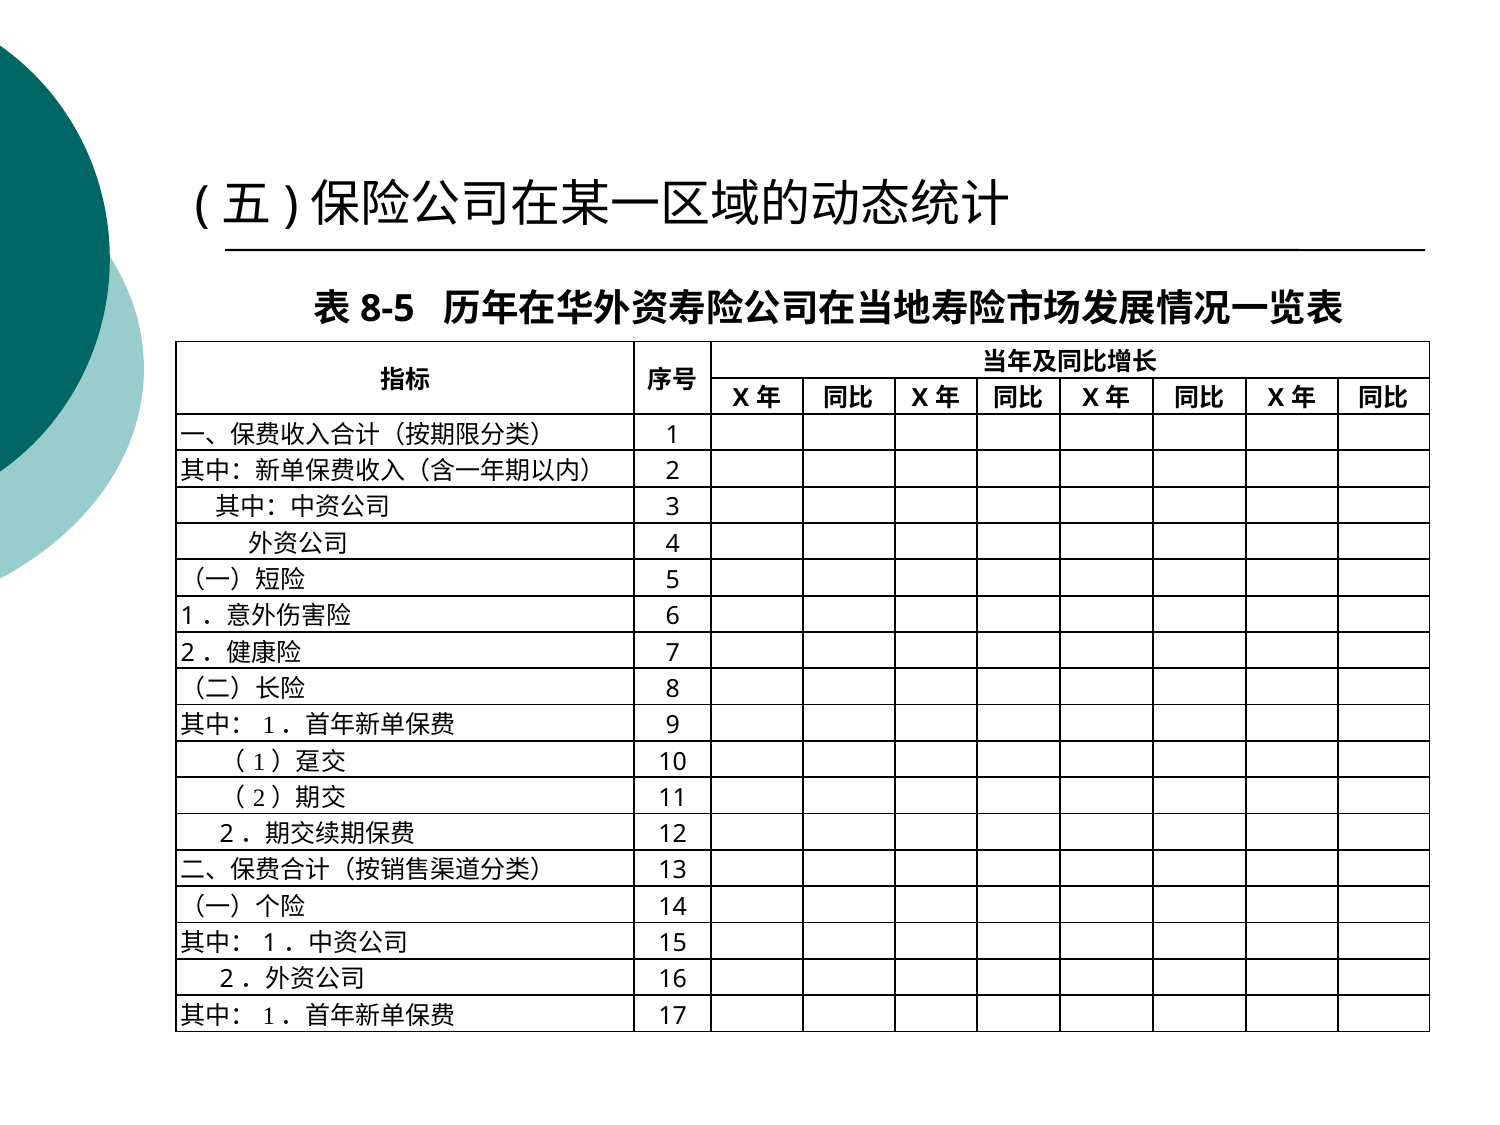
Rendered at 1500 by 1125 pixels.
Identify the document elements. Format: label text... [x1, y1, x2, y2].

table_cell [1247, 488, 1337, 522]
table_cell [1061, 451, 1152, 486]
table_cell [1339, 415, 1429, 449]
table_cell [896, 742, 976, 776]
table_cell [896, 923, 976, 958]
table_cell 2．健康险 [177, 633, 633, 667]
table_cell [1061, 960, 1152, 994]
table_cell [804, 996, 894, 1031]
table_cell [712, 451, 802, 486]
table_cell （二）长险 [177, 669, 633, 704]
table_cell [1154, 597, 1245, 631]
table_cell （一）个险 [177, 887, 633, 922]
list (五)保险公司在某一区域的动态统计 [140, 163, 1466, 244]
table_cell 7 [635, 633, 710, 667]
table_cell [1154, 560, 1245, 595]
table_cell 其中：中资公司 [177, 488, 633, 522]
table_cell 2．外资公司 [177, 960, 633, 994]
table_cell [712, 996, 802, 1031]
table_cell 1．意外伤害险 [177, 597, 633, 631]
table_cell 一、保费收入合计（按期限分类） [177, 415, 633, 449]
table_cell [1247, 814, 1337, 849]
table_cell [1339, 814, 1429, 849]
table_cell [978, 996, 1059, 1031]
table_cell [712, 415, 802, 449]
table_cell [896, 814, 976, 849]
table_cell [896, 960, 976, 994]
table_cell [804, 669, 894, 704]
table_cell [1339, 560, 1429, 595]
table_cell [1061, 887, 1152, 922]
table_cell [896, 415, 976, 449]
table_cell [1247, 960, 1337, 994]
table_cell 3 [635, 488, 710, 522]
table_cell [978, 887, 1059, 922]
table_cell [712, 633, 802, 667]
table_cell [712, 887, 802, 922]
table_cell [1061, 742, 1152, 776]
table_cell 8 [635, 669, 710, 704]
table_cell X年 [1247, 379, 1337, 413]
table_cell [978, 488, 1059, 522]
table_cell [1061, 778, 1152, 813]
table_cell 16 [635, 960, 710, 994]
table_cell [712, 923, 802, 958]
table_cell [804, 887, 894, 922]
table_cell [804, 814, 894, 849]
table_cell 12 [635, 814, 710, 849]
table_cell [804, 560, 894, 595]
table_cell [712, 524, 802, 558]
table_cell [978, 705, 1059, 740]
table_cell 5 [635, 560, 710, 595]
table_cell [1247, 923, 1337, 958]
table_cell [804, 742, 894, 776]
table_cell [1247, 415, 1337, 449]
table_cell [1247, 996, 1337, 1031]
table_cell [1339, 705, 1429, 740]
table_cell [1061, 633, 1152, 667]
table_cell [896, 669, 976, 704]
table_cell [978, 778, 1059, 813]
table_cell [1154, 415, 1245, 449]
table_cell 同比 [804, 379, 894, 413]
table_cell [1061, 488, 1152, 522]
table_cell [978, 524, 1059, 558]
table_cell （一）短险 [177, 560, 633, 595]
table_cell [1339, 597, 1429, 631]
table_cell [978, 814, 1059, 849]
table_cell [896, 451, 976, 486]
table_cell [1154, 705, 1245, 740]
table_cell [712, 742, 802, 776]
table_cell 17 [635, 996, 710, 1031]
table_cell 同比 [1339, 379, 1429, 413]
table_cell [712, 705, 802, 740]
table_cell [1061, 669, 1152, 704]
table_cell 10 [635, 742, 710, 776]
table_cell [978, 415, 1059, 449]
table_cell [978, 960, 1059, 994]
table_cell [978, 597, 1059, 631]
table_cell [804, 633, 894, 667]
table_cell [1247, 597, 1337, 631]
table_cell [896, 524, 976, 558]
table_cell [896, 887, 976, 922]
table_cell [804, 923, 894, 958]
table_cell [1339, 778, 1429, 813]
table_cell [804, 778, 894, 813]
table_cell [1154, 814, 1245, 849]
table_cell [804, 705, 894, 740]
table_cell [712, 778, 802, 813]
table_cell [804, 415, 894, 449]
table_cell [1154, 923, 1245, 958]
table_cell [1339, 488, 1429, 522]
table_cell 15 [635, 923, 710, 958]
table_header 序号 [635, 342, 710, 413]
table_cell [1247, 887, 1337, 922]
table_cell [978, 451, 1059, 486]
table_cell [896, 996, 976, 1031]
table_cell [1247, 742, 1337, 776]
table_cell [1154, 633, 1245, 667]
table_cell [978, 669, 1059, 704]
table_cell [1061, 597, 1152, 631]
table_cell [1339, 669, 1429, 704]
table_cell 其中：1．首年新单保费 [177, 705, 633, 740]
table_cell [1339, 960, 1429, 994]
table_cell X年 [1061, 379, 1152, 413]
table_cell [1154, 851, 1245, 885]
table_cell [1061, 814, 1152, 849]
table_cell [1061, 524, 1152, 558]
table_cell [896, 560, 976, 595]
table_cell [712, 488, 802, 522]
table_cell [1154, 451, 1245, 486]
table_cell [1154, 524, 1245, 558]
table_cell [978, 742, 1059, 776]
table_cell 2 [635, 451, 710, 486]
table_cell [896, 597, 976, 631]
table_cell [712, 851, 802, 885]
table_cell [1154, 778, 1245, 813]
table_cell 13 [635, 851, 710, 885]
table_cell 其中：1．中资公司 [177, 923, 633, 958]
table_cell [978, 923, 1059, 958]
text_box 表8-5 历年在华外资寿险公司在当地寿险市场发展情况一览表 [289, 276, 1368, 336]
table_cell [1339, 996, 1429, 1031]
table_cell [1339, 742, 1429, 776]
table_cell [712, 960, 802, 994]
table_cell [1247, 560, 1337, 595]
table_cell [1247, 705, 1337, 740]
table_cell [1247, 669, 1337, 704]
table_cell [804, 960, 894, 994]
table_cell [1154, 887, 1245, 922]
table_cell [978, 560, 1059, 595]
table_cell [712, 669, 802, 704]
table_cell [712, 560, 802, 595]
table_cell [896, 778, 976, 813]
table_cell X年 [712, 379, 802, 413]
table_cell [1339, 851, 1429, 885]
table_cell [1061, 705, 1152, 740]
table_cell [896, 633, 976, 667]
table_cell [1061, 923, 1152, 958]
table_cell 同比 [978, 379, 1059, 413]
table_cell [804, 524, 894, 558]
table_cell [1339, 887, 1429, 922]
table_cell 同比 [1154, 379, 1245, 413]
table_cell [804, 851, 894, 885]
table_cell [712, 597, 802, 631]
table_cell [978, 633, 1059, 667]
table_cell 11 [635, 778, 710, 813]
table_cell （1）趸交 [177, 742, 633, 776]
table_cell [1154, 996, 1245, 1031]
table_cell [1061, 560, 1152, 595]
table_cell [1154, 669, 1245, 704]
table_cell [896, 705, 976, 740]
table_cell [1339, 923, 1429, 958]
table_header 指标 [177, 342, 633, 413]
table_cell [1154, 488, 1245, 522]
table_header 当年及同比增长 [712, 342, 1429, 377]
table_cell [1247, 633, 1337, 667]
table_cell [1247, 451, 1337, 486]
table_cell [1061, 415, 1152, 449]
table_cell 二、保费合计（按销售渠道分类） [177, 851, 633, 885]
table_cell [712, 814, 802, 849]
table_cell 2．期交续期保费 [177, 814, 633, 849]
table_cell [1339, 451, 1429, 486]
table_cell 外资公司 [177, 524, 633, 558]
table_cell [804, 597, 894, 631]
table_cell [804, 488, 894, 522]
table_cell [1061, 851, 1152, 885]
table_cell [1339, 633, 1429, 667]
table_cell 其中：新单保费收入（含一年期以内） [177, 451, 633, 486]
table_cell [896, 851, 976, 885]
table_cell 6 [635, 597, 710, 631]
table_cell [804, 451, 894, 486]
table_cell 4 [635, 524, 710, 558]
table_cell [1247, 851, 1337, 885]
table_cell [1247, 778, 1337, 813]
table_cell 9 [635, 705, 710, 740]
table_cell 1 [635, 415, 710, 449]
table_cell [978, 851, 1059, 885]
table_cell [1061, 996, 1152, 1031]
table_cell [896, 488, 976, 522]
table_cell [1154, 742, 1245, 776]
table_cell X年 [896, 379, 976, 413]
table_cell [1154, 960, 1245, 994]
table_cell 其中：1．首年新单保费 [177, 996, 633, 1031]
table_cell 14 [635, 887, 710, 922]
table_cell [1247, 524, 1337, 558]
table_cell [1339, 524, 1429, 558]
table_cell （2）期交 [177, 778, 633, 813]
